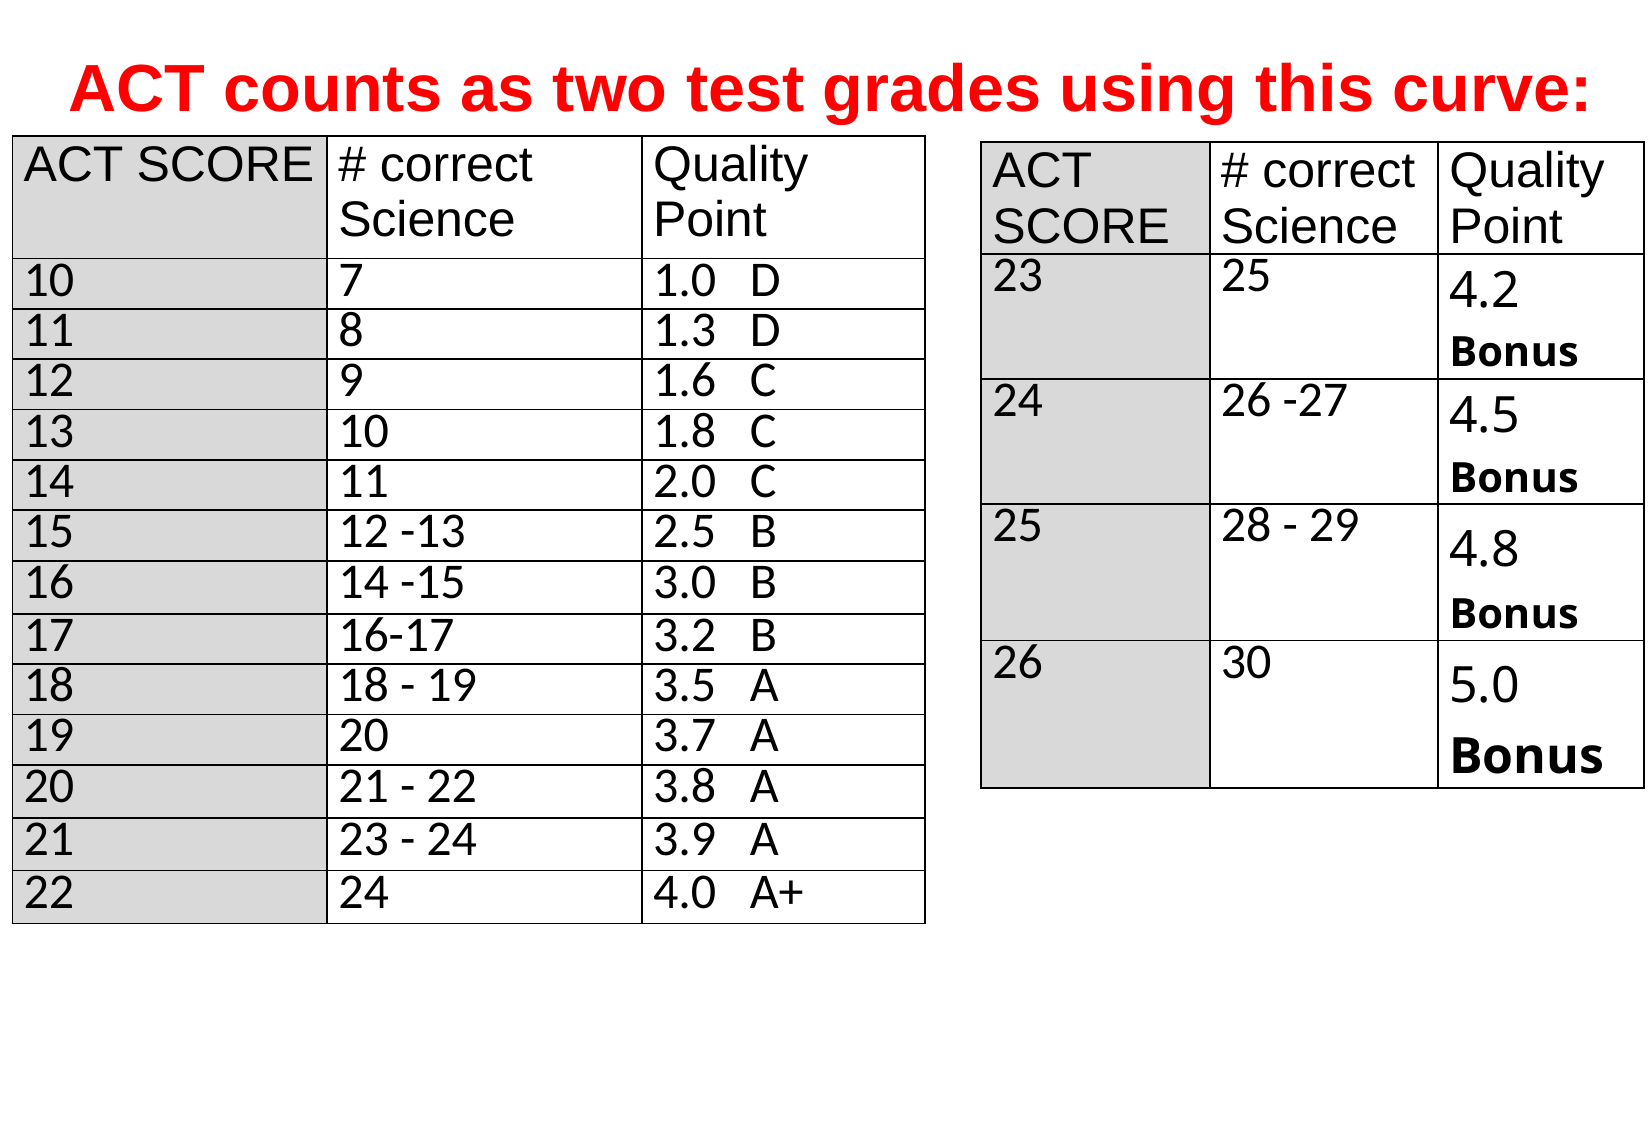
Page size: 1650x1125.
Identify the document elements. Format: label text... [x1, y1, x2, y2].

table_cell 11 [328, 461, 641, 509]
table_cell 21 - 22 [328, 766, 641, 817]
table_cell 30 [1211, 641, 1437, 787]
table_cell 3.0 B [643, 562, 924, 613]
table_cell 13 [13, 410, 326, 459]
table_cell 5.0 Bonus [1439, 641, 1643, 787]
table_cell 19 [13, 715, 326, 764]
table_cell 22 [13, 871, 326, 923]
table_cell 20 [328, 715, 641, 764]
table_cell 1.0 D [643, 259, 924, 308]
table_header # correct Science [328, 137, 641, 258]
table_cell 2.5 B [643, 511, 924, 560]
table_cell 1.6 C [643, 360, 924, 409]
table_cell 4.2 Bonus [1439, 255, 1643, 378]
table_header # correct Science [1211, 143, 1437, 253]
table_cell 23 [982, 255, 1209, 378]
table_cell 21 [13, 819, 326, 870]
table_cell 20 [13, 766, 326, 817]
table_cell 25 [982, 505, 1209, 640]
table_cell 14 [13, 461, 326, 509]
table_cell 12 [13, 360, 326, 409]
table_cell 9 [328, 360, 641, 409]
table_cell 28 - 29 [1211, 505, 1437, 640]
table_cell 10 [13, 259, 326, 308]
table_cell 16 [13, 562, 326, 613]
table_cell 2.0 C [643, 461, 924, 509]
table_cell 25 [1211, 255, 1437, 378]
table_cell 1.3 D [643, 310, 924, 358]
table_cell 24 [328, 871, 641, 923]
table_cell 11 [13, 310, 326, 358]
table_cell 18 - 19 [328, 665, 641, 714]
table_cell 12 -13 [328, 511, 641, 560]
table_cell 26 [982, 641, 1209, 787]
table_cell 16-17 [328, 615, 641, 663]
table_cell 24 [982, 380, 1209, 503]
table_cell 26 -27 [1211, 380, 1437, 503]
text_box ACT counts as two test grades using this curve: [12, 37, 1650, 133]
table_header ACT SCORE [982, 143, 1209, 253]
table_cell 23 - 24 [328, 819, 641, 870]
table_cell 17 [13, 615, 326, 663]
table_cell 1.8 C [643, 410, 924, 459]
table_header Quality Point [1439, 143, 1643, 253]
table_cell 15 [13, 511, 326, 560]
table_header Quality Point [643, 137, 924, 258]
table_cell 7 [328, 259, 641, 308]
table_cell 10 [328, 410, 641, 459]
table_cell 3.2 B [643, 615, 924, 663]
table_cell 4.5 Bonus [1439, 380, 1643, 503]
table_cell 4.0 A+ [643, 871, 924, 923]
table_cell 14 -15 [328, 562, 641, 613]
table_cell 8 [328, 310, 641, 358]
table_cell 3.9 A [643, 819, 924, 870]
table_cell 3.7 A [643, 715, 924, 764]
table_cell 3.5 A [643, 665, 924, 714]
table_cell 3.8 A [643, 766, 924, 817]
table_header ACT SCORE [13, 137, 326, 258]
table_cell 4.8 Bonus [1439, 505, 1643, 640]
table_cell 18 [13, 665, 326, 714]
